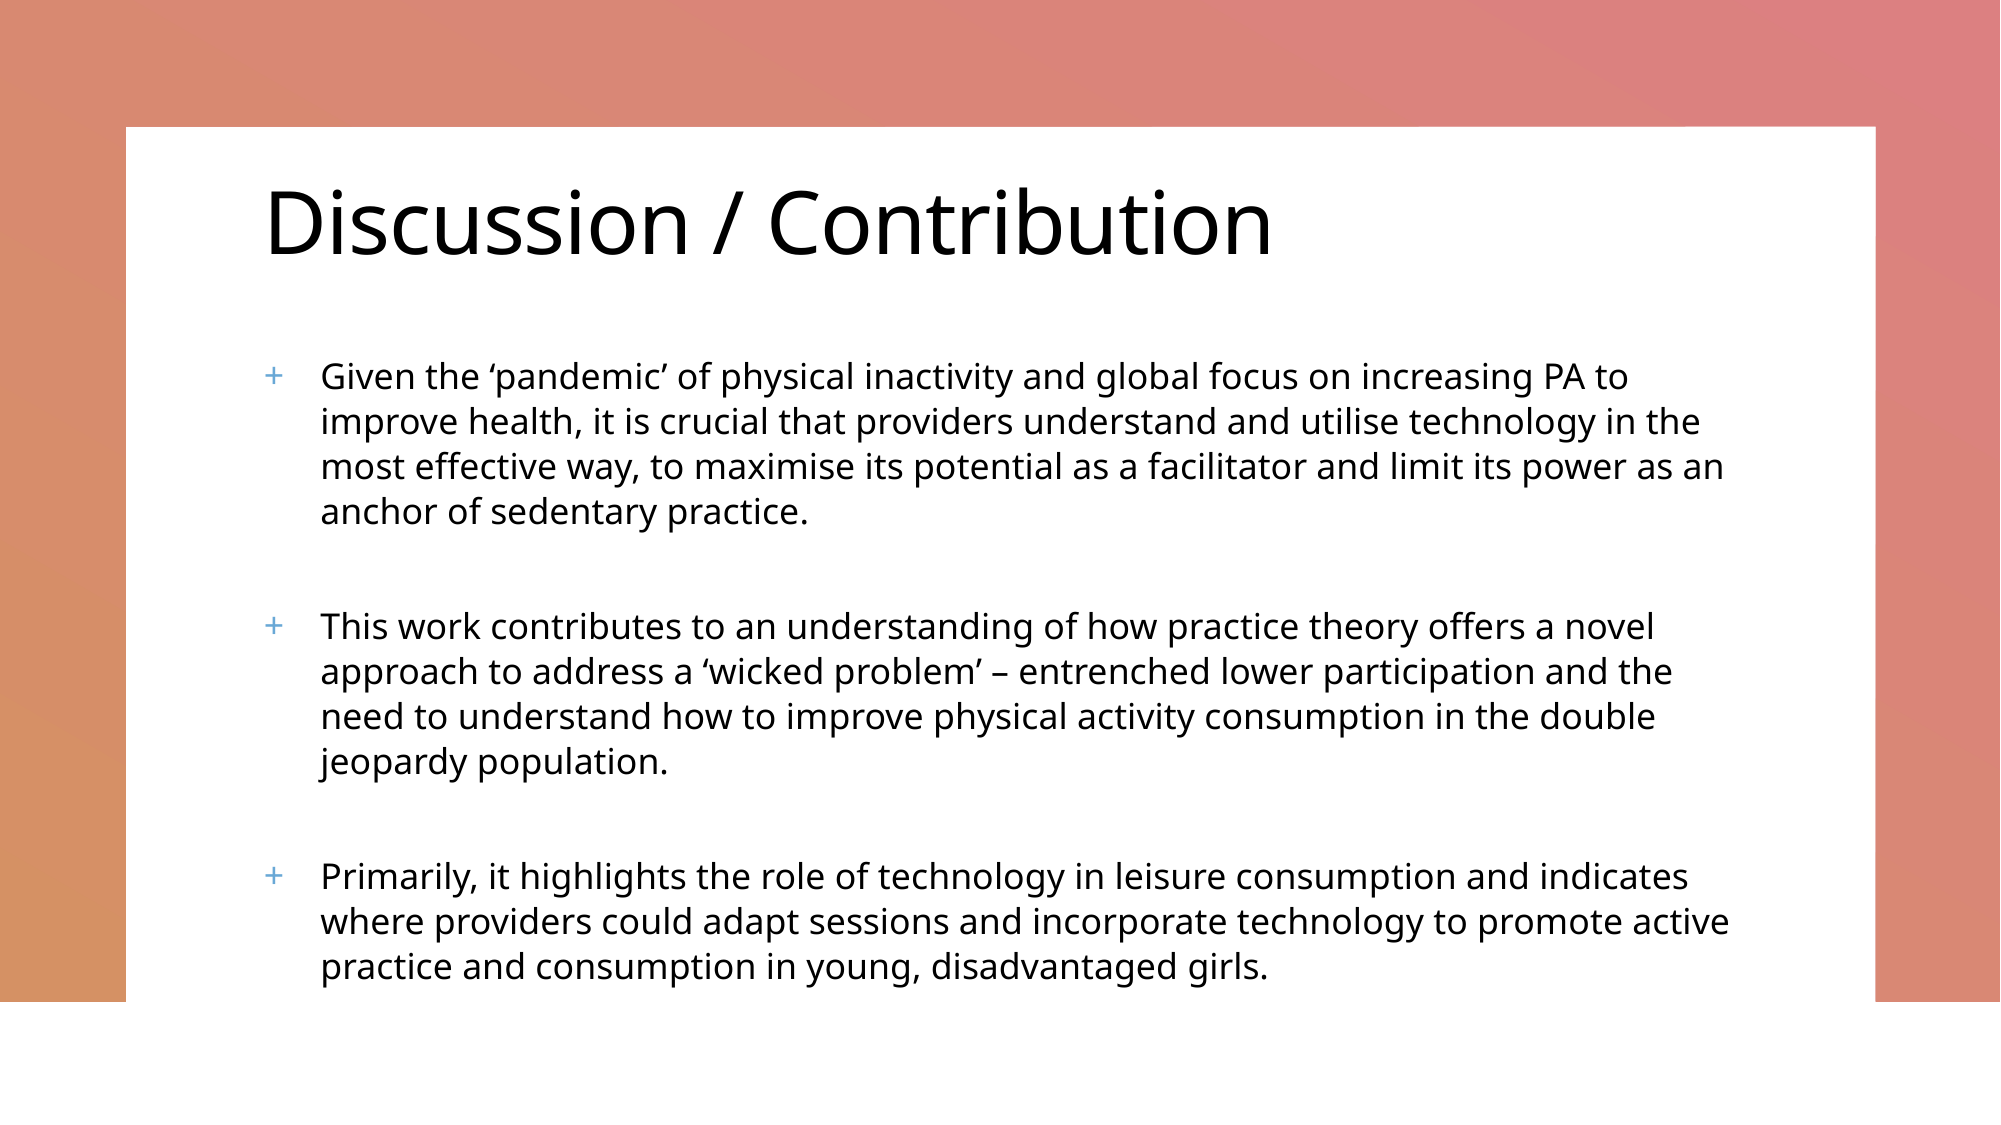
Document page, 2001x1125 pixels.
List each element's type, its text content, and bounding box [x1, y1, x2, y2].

list Given the ‘pandemic’ of physical inactivity and global focus on increasing PA to improve health, it is crucial that providers understand and utilise technology in the most effective way, to maximise its potential as a facilitator and limit its power as an anchor of sedentary practice. This work contributes to an understanding of how practice theory offers a novel approach to address a ‘wicked problem’ – entrenched lower participation and the need to understand how to improve physical activity consumption in the double jeopardy population. Primarily, it highlights the role of technology in leisure consumption and indicates where providers could adapt sessions and incorporate technology to promote active practice and consumption in young, disadvantaged girls. [248, 343, 1749, 1001]
title Discussion / Contribution [248, 167, 1749, 343]
